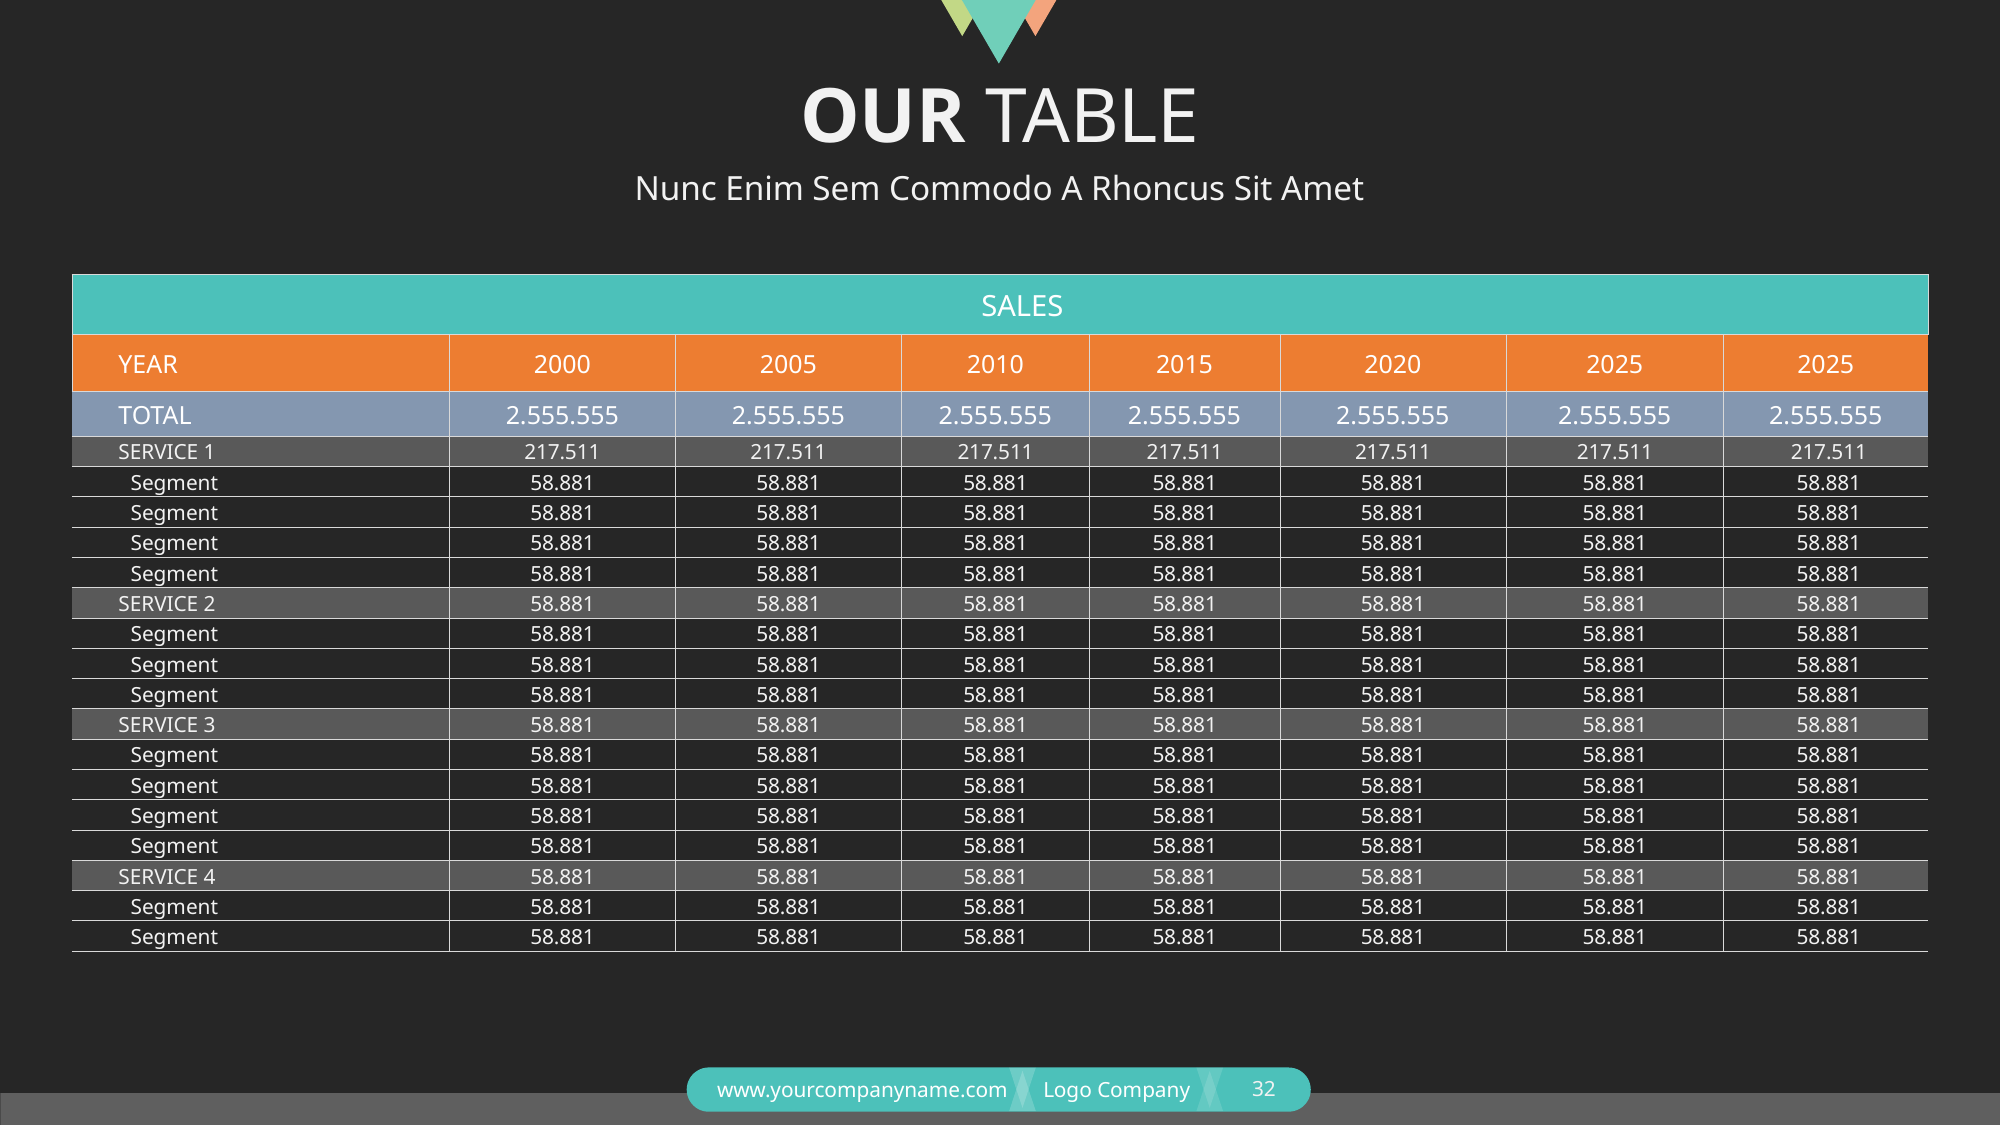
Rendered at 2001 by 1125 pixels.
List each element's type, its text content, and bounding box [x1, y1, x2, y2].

table_cell 2015 [1090, 335, 1280, 391]
table_cell 58.881 [902, 558, 1089, 587]
table_cell SERVICE 4 [72, 861, 449, 890]
table_cell 58.881 [1090, 497, 1280, 527]
table_cell 217.511 [1507, 437, 1723, 466]
table_cell 217.511 [450, 437, 675, 466]
table_cell 58.881 [676, 800, 901, 830]
table_cell Segment [72, 558, 449, 587]
table_cell 58.881 [1507, 649, 1723, 678]
table_cell 58.881 [1724, 861, 1928, 890]
table_cell 58.881 [450, 679, 675, 708]
table_cell 58.881 [1724, 679, 1928, 708]
table_cell SERVICE 1 [72, 437, 449, 466]
table_cell 58.881 [1281, 679, 1506, 708]
table_cell 58.881 [902, 800, 1089, 830]
table_cell 58.881 [1281, 497, 1506, 527]
table_cell 58.881 [676, 649, 901, 678]
table_cell 217.511 [676, 437, 901, 466]
table_cell 58.881 [1281, 709, 1506, 739]
table_cell 58.881 [1090, 558, 1280, 587]
table_cell 58.881 [450, 558, 675, 587]
table_cell 217.511 [1724, 437, 1928, 466]
table_cell 58.881 [1507, 619, 1723, 648]
table_cell 58.881 [676, 588, 901, 618]
table_cell 58.881 [1507, 709, 1723, 739]
table_cell 58.881 [1090, 831, 1280, 860]
table_cell 58.881 [1507, 497, 1723, 527]
table_cell 58.881 [1724, 891, 1928, 920]
table_cell 58.881 [450, 709, 675, 739]
table_cell SERVICE 2 [72, 588, 449, 618]
table_cell 58.881 [1724, 558, 1928, 587]
table_cell 58.881 [1281, 619, 1506, 648]
table_cell 58.881 [1281, 528, 1506, 557]
table_cell 58.881 [450, 497, 675, 527]
table_cell 58.881 [1281, 891, 1506, 920]
table_cell Segment [72, 770, 449, 799]
table_cell 2.555.555 [676, 392, 901, 436]
table_cell 58.881 [1281, 831, 1506, 860]
table_cell 58.881 [450, 800, 675, 830]
table_cell 58.881 [1090, 709, 1280, 739]
table_cell 58.881 [902, 467, 1089, 496]
table_cell 58.881 [1724, 588, 1928, 618]
table_cell 58.881 [676, 891, 901, 920]
table_cell 58.881 [450, 528, 675, 557]
table_cell 2.555.555 [902, 392, 1089, 436]
table_cell 58.881 [1724, 831, 1928, 860]
table_cell 58.881 [1090, 921, 1280, 951]
table_cell Segment [72, 800, 449, 830]
table_cell 2020 [1281, 335, 1506, 391]
table_cell 58.881 [1281, 921, 1506, 951]
table_cell 58.881 [902, 588, 1089, 618]
table_cell 58.881 [902, 709, 1089, 739]
list Nunc Enim Sem Commodo A Rhoncus Sit Amet [265, 166, 1735, 213]
table_cell 58.881 [676, 740, 901, 769]
table_cell Segment [72, 740, 449, 769]
table_cell 2000 [450, 335, 675, 391]
table_cell 58.881 [1507, 558, 1723, 587]
table_cell 2025 [1507, 335, 1723, 391]
table_cell 58.881 [1281, 800, 1506, 830]
table_cell 58.881 [1281, 588, 1506, 618]
table_cell 58.881 [450, 467, 675, 496]
table_cell 58.881 [1090, 891, 1280, 920]
table_cell 217.511 [1090, 437, 1280, 466]
table_cell Segment [72, 831, 449, 860]
table_cell 58.881 [1724, 709, 1928, 739]
table_cell 58.881 [1090, 740, 1280, 769]
table_cell 58.881 [1507, 740, 1723, 769]
slide_number 32 [1225, 1067, 1302, 1112]
table_cell SERVICE 3 [72, 709, 449, 739]
table_cell 58.881 [1724, 619, 1928, 648]
table_cell 58.881 [1507, 800, 1723, 830]
table_cell 58.881 [902, 649, 1089, 678]
table_cell 58.881 [1090, 679, 1280, 708]
table_cell 58.881 [1724, 497, 1928, 527]
table_cell 2.555.555 [1281, 392, 1506, 436]
table_cell 58.881 [450, 921, 675, 951]
table_cell 58.881 [450, 831, 675, 860]
table_cell 58.881 [676, 679, 901, 708]
table_cell 2005 [676, 335, 901, 391]
table_cell 58.881 [1724, 921, 1928, 951]
table_cell 2.555.555 [1507, 392, 1723, 436]
table_cell 58.881 [902, 861, 1089, 890]
table_cell 58.881 [1090, 619, 1280, 648]
table_cell 58.881 [450, 649, 675, 678]
table_cell 2010 [902, 335, 1089, 391]
table_cell 58.881 [1507, 528, 1723, 557]
table_cell 58.881 [1281, 649, 1506, 678]
table_cell 58.881 [1281, 467, 1506, 496]
table_cell 58.881 [1507, 467, 1723, 496]
table_cell 58.881 [1507, 679, 1723, 708]
table_cell 58.881 [1090, 588, 1280, 618]
table_cell 58.881 [1507, 861, 1723, 890]
table_cell 58.881 [902, 891, 1089, 920]
table_cell Segment [72, 921, 449, 951]
table_cell 58.881 [1724, 800, 1928, 830]
table_cell 58.881 [902, 528, 1089, 557]
table_cell 58.881 [450, 588, 675, 618]
table_cell 58.881 [1090, 770, 1280, 799]
table_cell 58.881 [1090, 800, 1280, 830]
table_cell 58.881 [676, 497, 901, 527]
table_cell 58.881 [902, 497, 1089, 527]
table_cell 58.881 [902, 921, 1089, 951]
table_cell 58.881 [1724, 528, 1928, 557]
table_cell 58.881 [1281, 861, 1506, 890]
table_cell 58.881 [1724, 467, 1928, 496]
table_cell 58.881 [1724, 649, 1928, 678]
table_cell 58.881 [902, 740, 1089, 769]
table_cell 58.881 [1281, 558, 1506, 587]
table_cell 58.881 [676, 770, 901, 799]
table_cell 58.881 [1724, 740, 1928, 769]
table_cell 58.881 [902, 619, 1089, 648]
table_cell 58.881 [1507, 891, 1723, 920]
table_cell 58.881 [1281, 770, 1506, 799]
table_cell YEAR [73, 335, 449, 391]
table_cell 58.881 [1090, 861, 1280, 890]
table_cell Segment [72, 467, 449, 496]
table_cell 58.881 [1507, 831, 1723, 860]
table_cell Segment [72, 679, 449, 708]
table_cell 58.881 [1090, 528, 1280, 557]
table_cell Segment [72, 497, 449, 527]
table_cell 2025 [1724, 335, 1928, 391]
table_cell 2.555.555 [1090, 392, 1280, 436]
table_cell 58.881 [676, 709, 901, 739]
table_cell 58.881 [676, 467, 901, 496]
table_cell 58.881 [902, 831, 1089, 860]
table_cell Segment [72, 891, 449, 920]
table_cell 217.511 [1281, 437, 1506, 466]
table_cell 58.881 [1090, 467, 1280, 496]
table_cell 58.881 [676, 921, 901, 951]
table_cell 58.881 [1090, 649, 1280, 678]
table_cell 58.881 [1507, 921, 1723, 951]
table_cell 217.511 [902, 437, 1089, 466]
table_cell 58.881 [1507, 588, 1723, 618]
table_cell 58.881 [902, 770, 1089, 799]
table_cell 2.555.555 [1724, 392, 1928, 436]
table_cell 58.881 [676, 528, 901, 557]
table_cell 58.881 [676, 831, 901, 860]
table_cell 58.881 [450, 891, 675, 920]
table_cell 58.881 [1724, 770, 1928, 799]
table_cell Segment [72, 528, 449, 557]
title OUR TABLE [265, 77, 1735, 160]
table_cell Segment [72, 619, 449, 648]
table_cell 58.881 [902, 679, 1089, 708]
table_cell 58.881 [1507, 770, 1723, 799]
table_cell 58.881 [450, 740, 675, 769]
table_cell 58.881 [450, 861, 675, 890]
table_cell 58.881 [450, 770, 675, 799]
table_cell 58.881 [1281, 740, 1506, 769]
table_cell 58.881 [676, 861, 901, 890]
table_cell 58.881 [450, 619, 675, 648]
table_cell TOTAL [72, 392, 449, 436]
table_header SALES [73, 275, 1928, 334]
table_cell 2.555.555 [450, 392, 675, 436]
table_cell 58.881 [676, 619, 901, 648]
table_cell Segment [72, 649, 449, 678]
table_cell 58.881 [676, 558, 901, 587]
